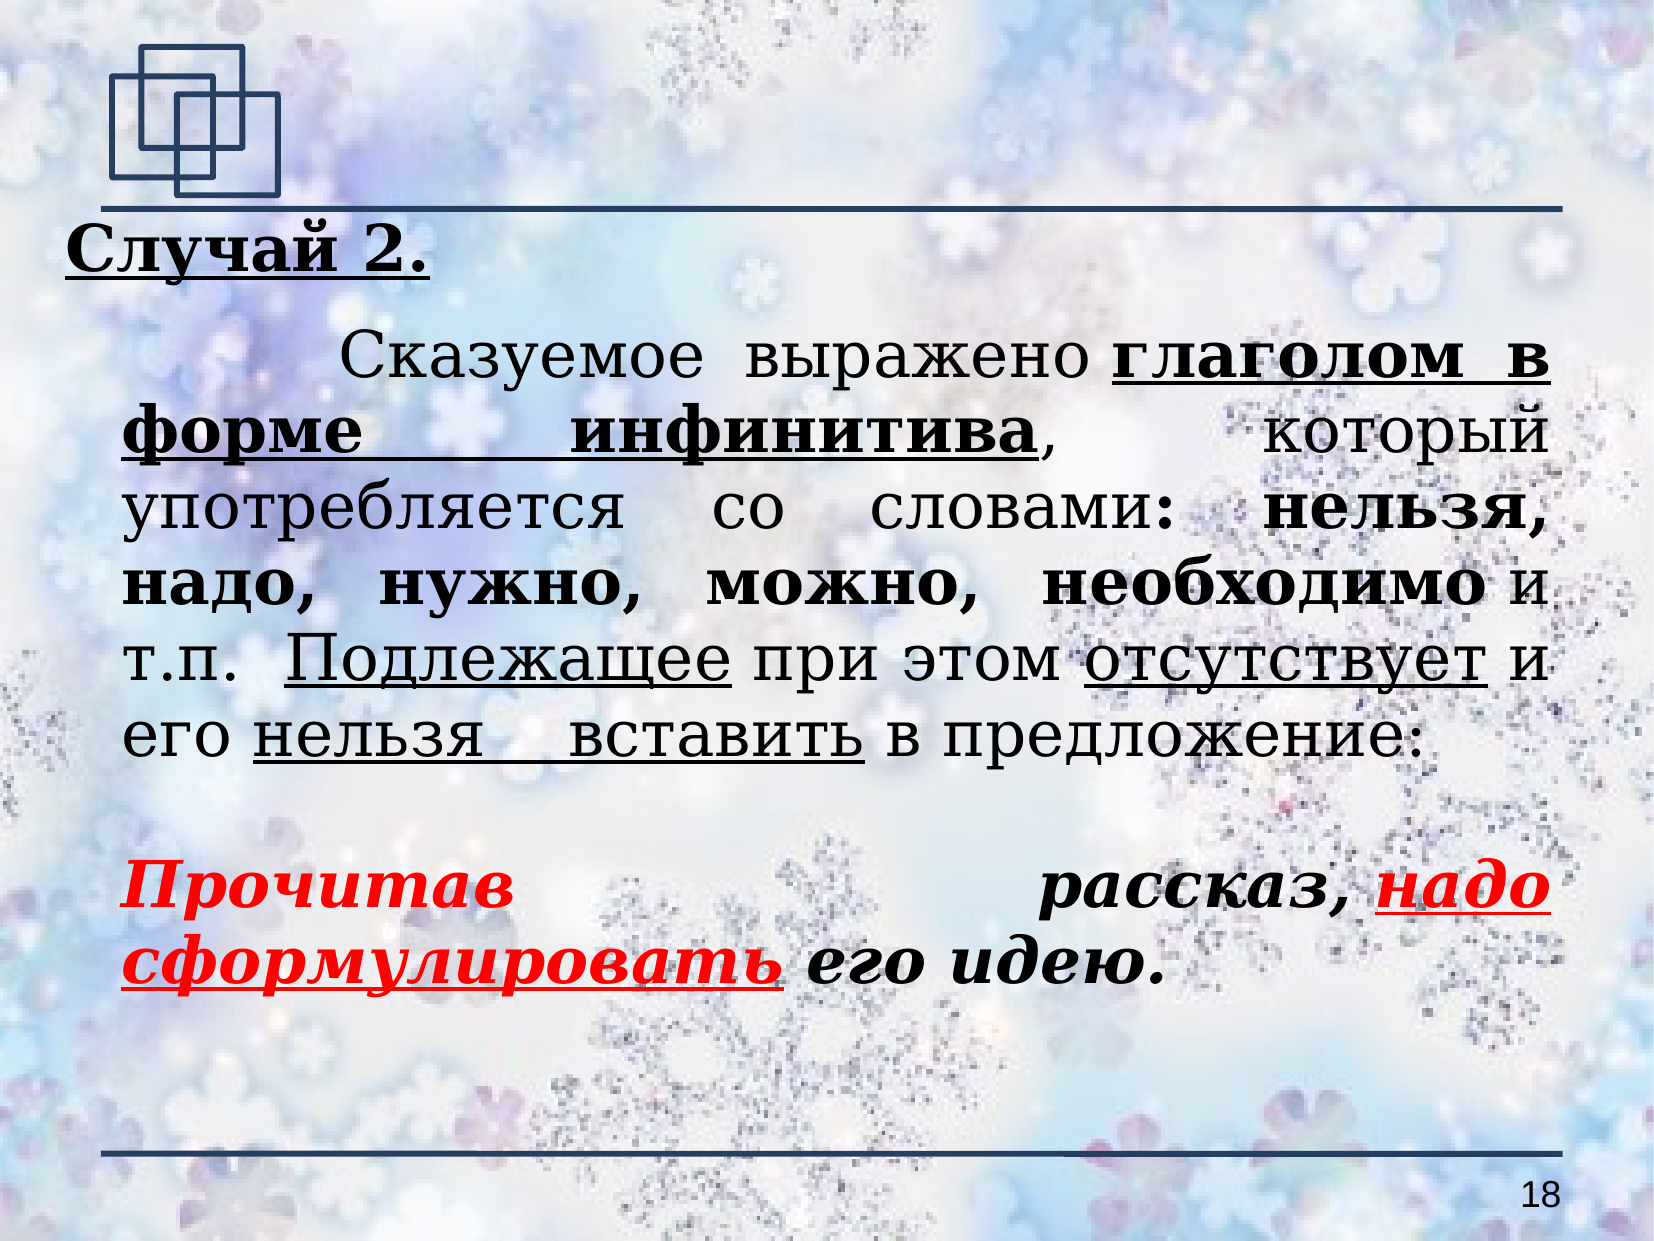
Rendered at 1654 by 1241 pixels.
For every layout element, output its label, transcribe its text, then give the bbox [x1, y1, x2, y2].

picture [0, 0, 1654, 1241]
list Случай 2. Сказуемое выражено глаголом в форме инфинитива, который употребляется со словами: нельзя, надо, нужно, можно, необходимо и т.п. Подлежащее при этом отсутствует и его нельзя вставить в предложение: Прочитав рассказ, надо сформулировать его идею. [64, 209, 1552, 1027]
